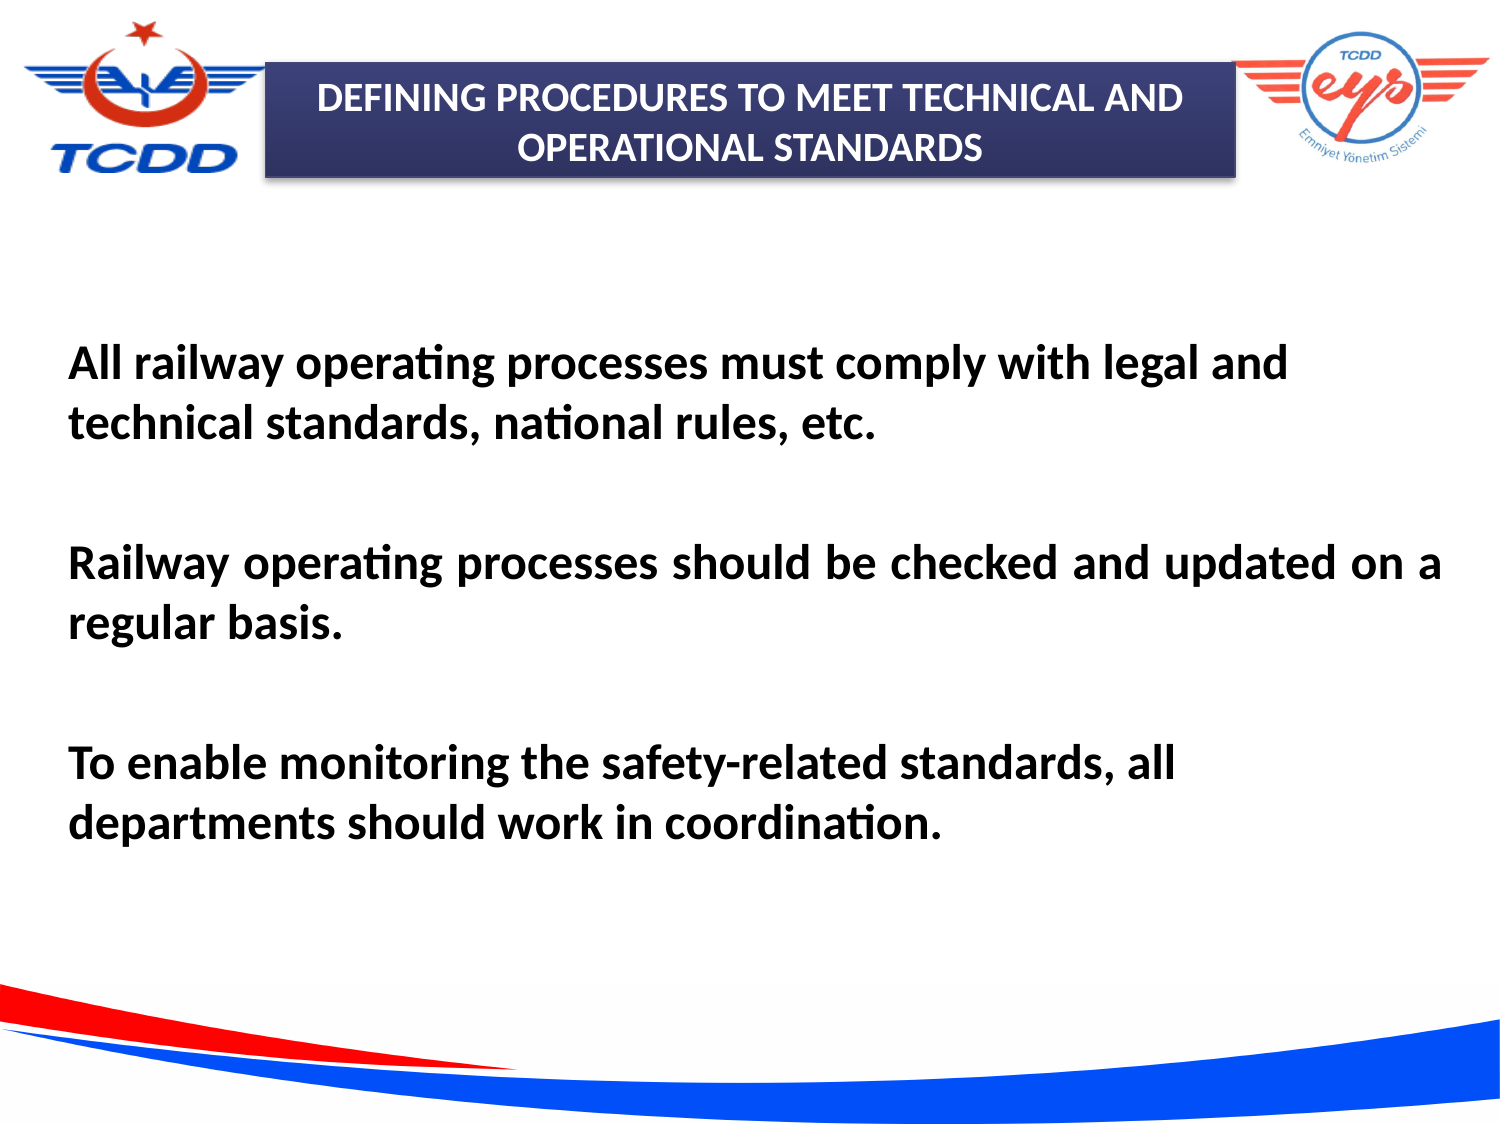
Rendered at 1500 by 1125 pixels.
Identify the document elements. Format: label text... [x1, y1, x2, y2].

list All railway operating processes must comply with legal and technical standards, national rules, etc. Railway operating processes should be checked and updated on a regular basis. To enable monitoring the safety-related standards, all departments should work in coordination. [53, 243, 1459, 982]
picture [1224, 0, 1500, 173]
picture [0, 984, 1500, 1124]
text_box DEFINING PROCEDURES TO MEET TECHNICAL AND OPERATIONAL STANDARDS [266, 62, 1221, 178]
picture [23, 20, 266, 173]
